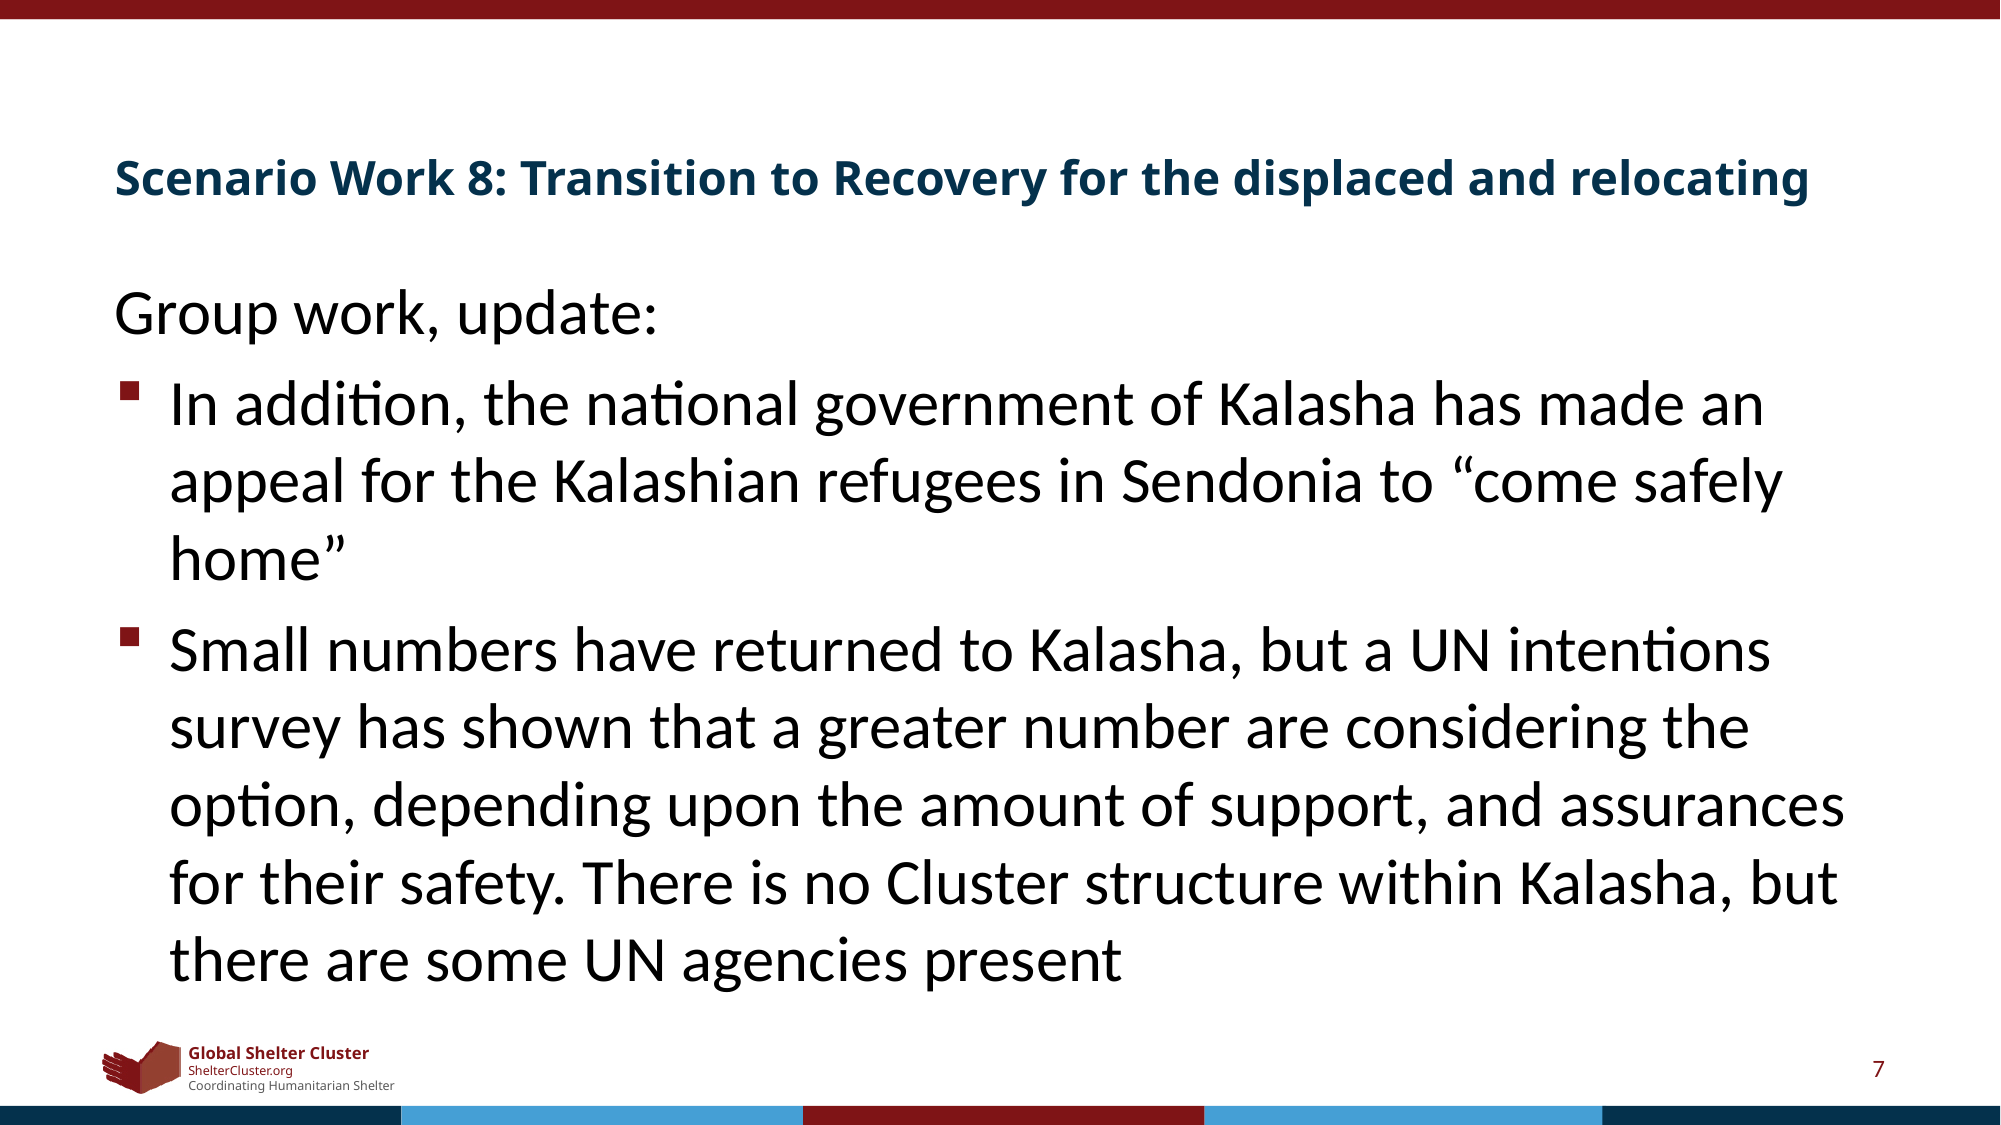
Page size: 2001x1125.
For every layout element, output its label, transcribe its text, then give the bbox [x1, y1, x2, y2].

title Scenario Work 8: Transition to Recovery for the displaced and relocating [99, 111, 1863, 262]
list Group work, update: In addition, the national government of Kalasha has made an appeal for the Kalashian refugees in Sendonia to “come safely home” Small numbers have returned to Kalasha, but a UN intentions survey has shown that a greater number are considering the option, depending upon the amount of support, and assurances for their safety. There is no Cluster structure within Kalasha, but there are some UN agencies present [99, 262, 1900, 1005]
slide_number 7 [1433, 1037, 1900, 1098]
picture [102, 1041, 181, 1094]
